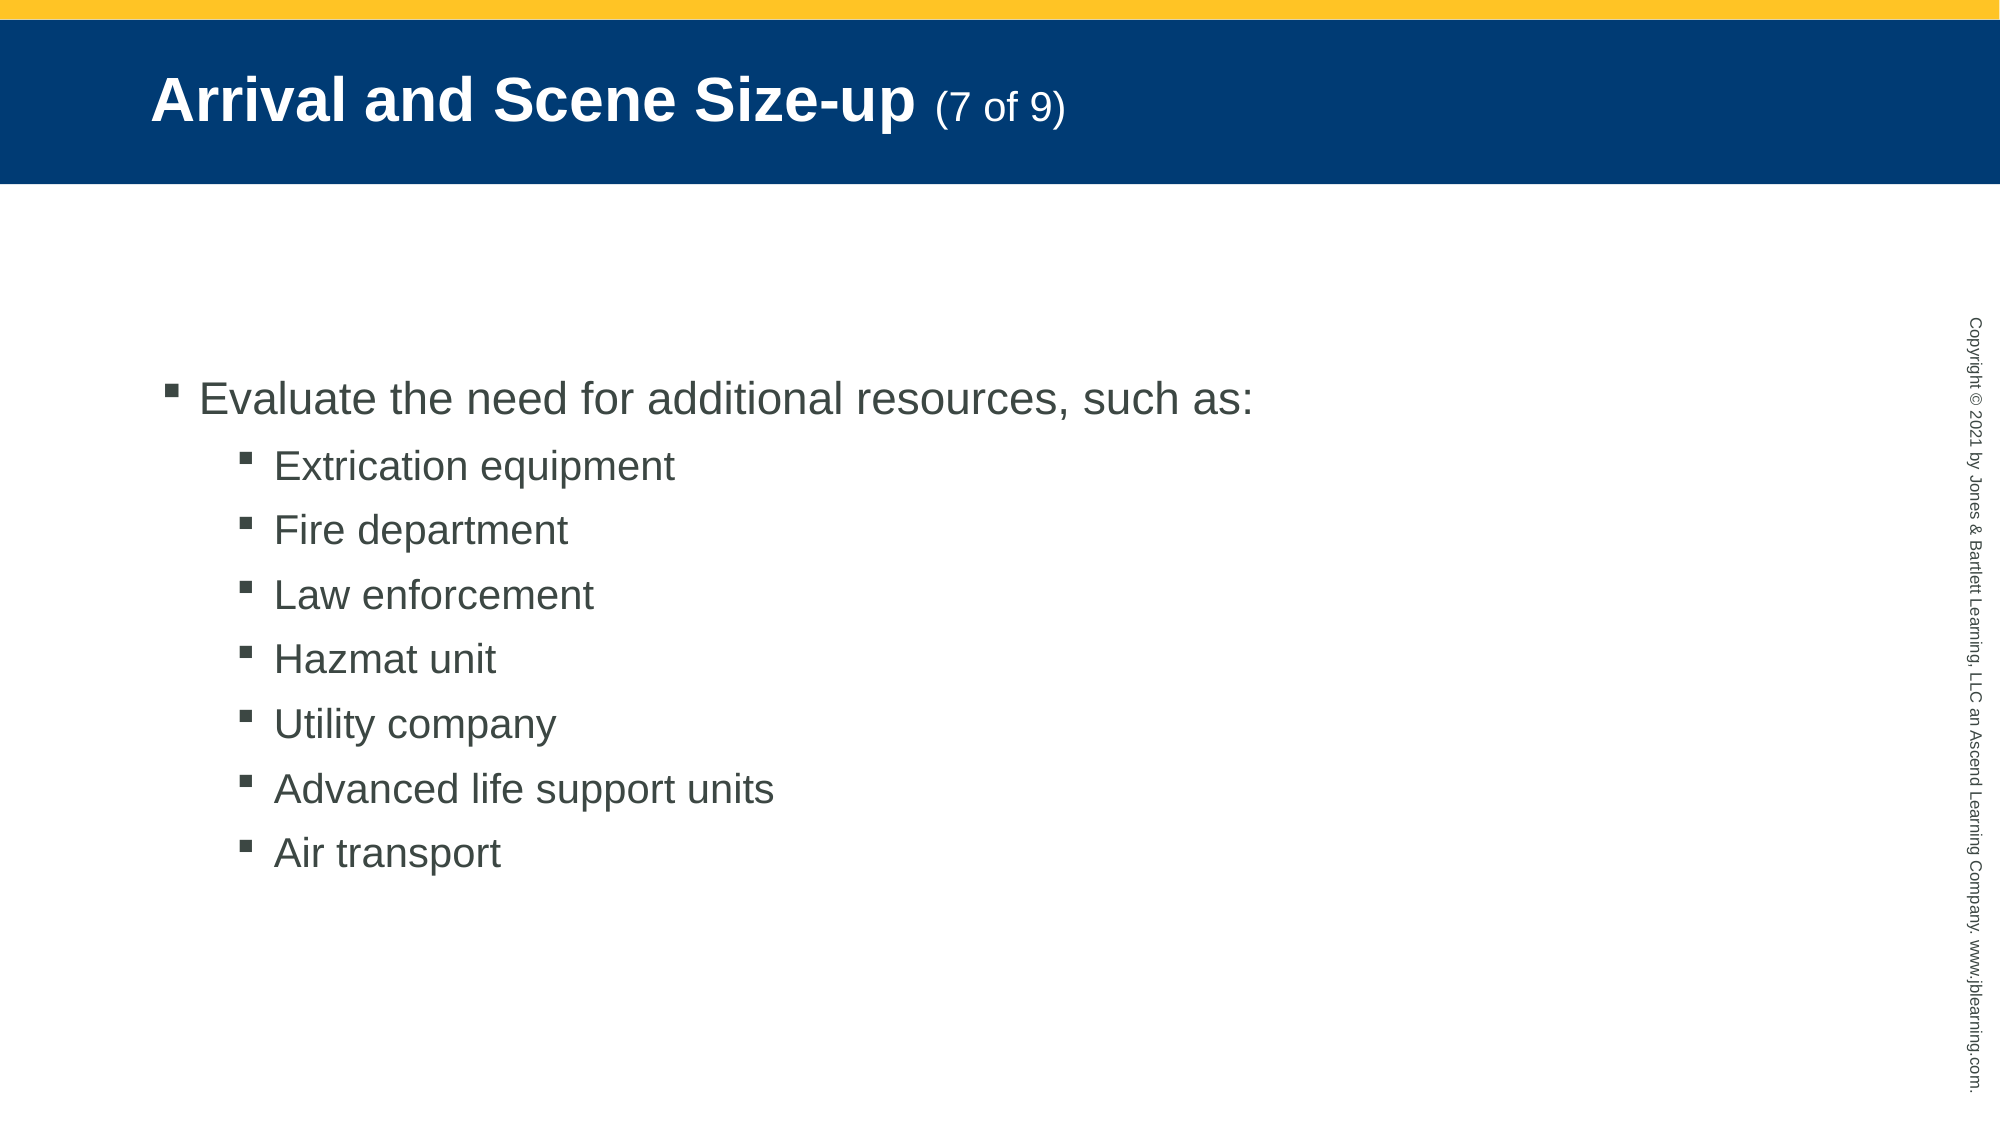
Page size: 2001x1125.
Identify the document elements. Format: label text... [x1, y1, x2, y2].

title Arrival and Scene Size-up (7 of 9) [0, 19, 2000, 185]
list Evaluate the need for additional resources, such as: Extrication equipment Fire department Law enforcement Hazmat unit Utility company Advanced life support units Air transport [146, 361, 1859, 1016]
